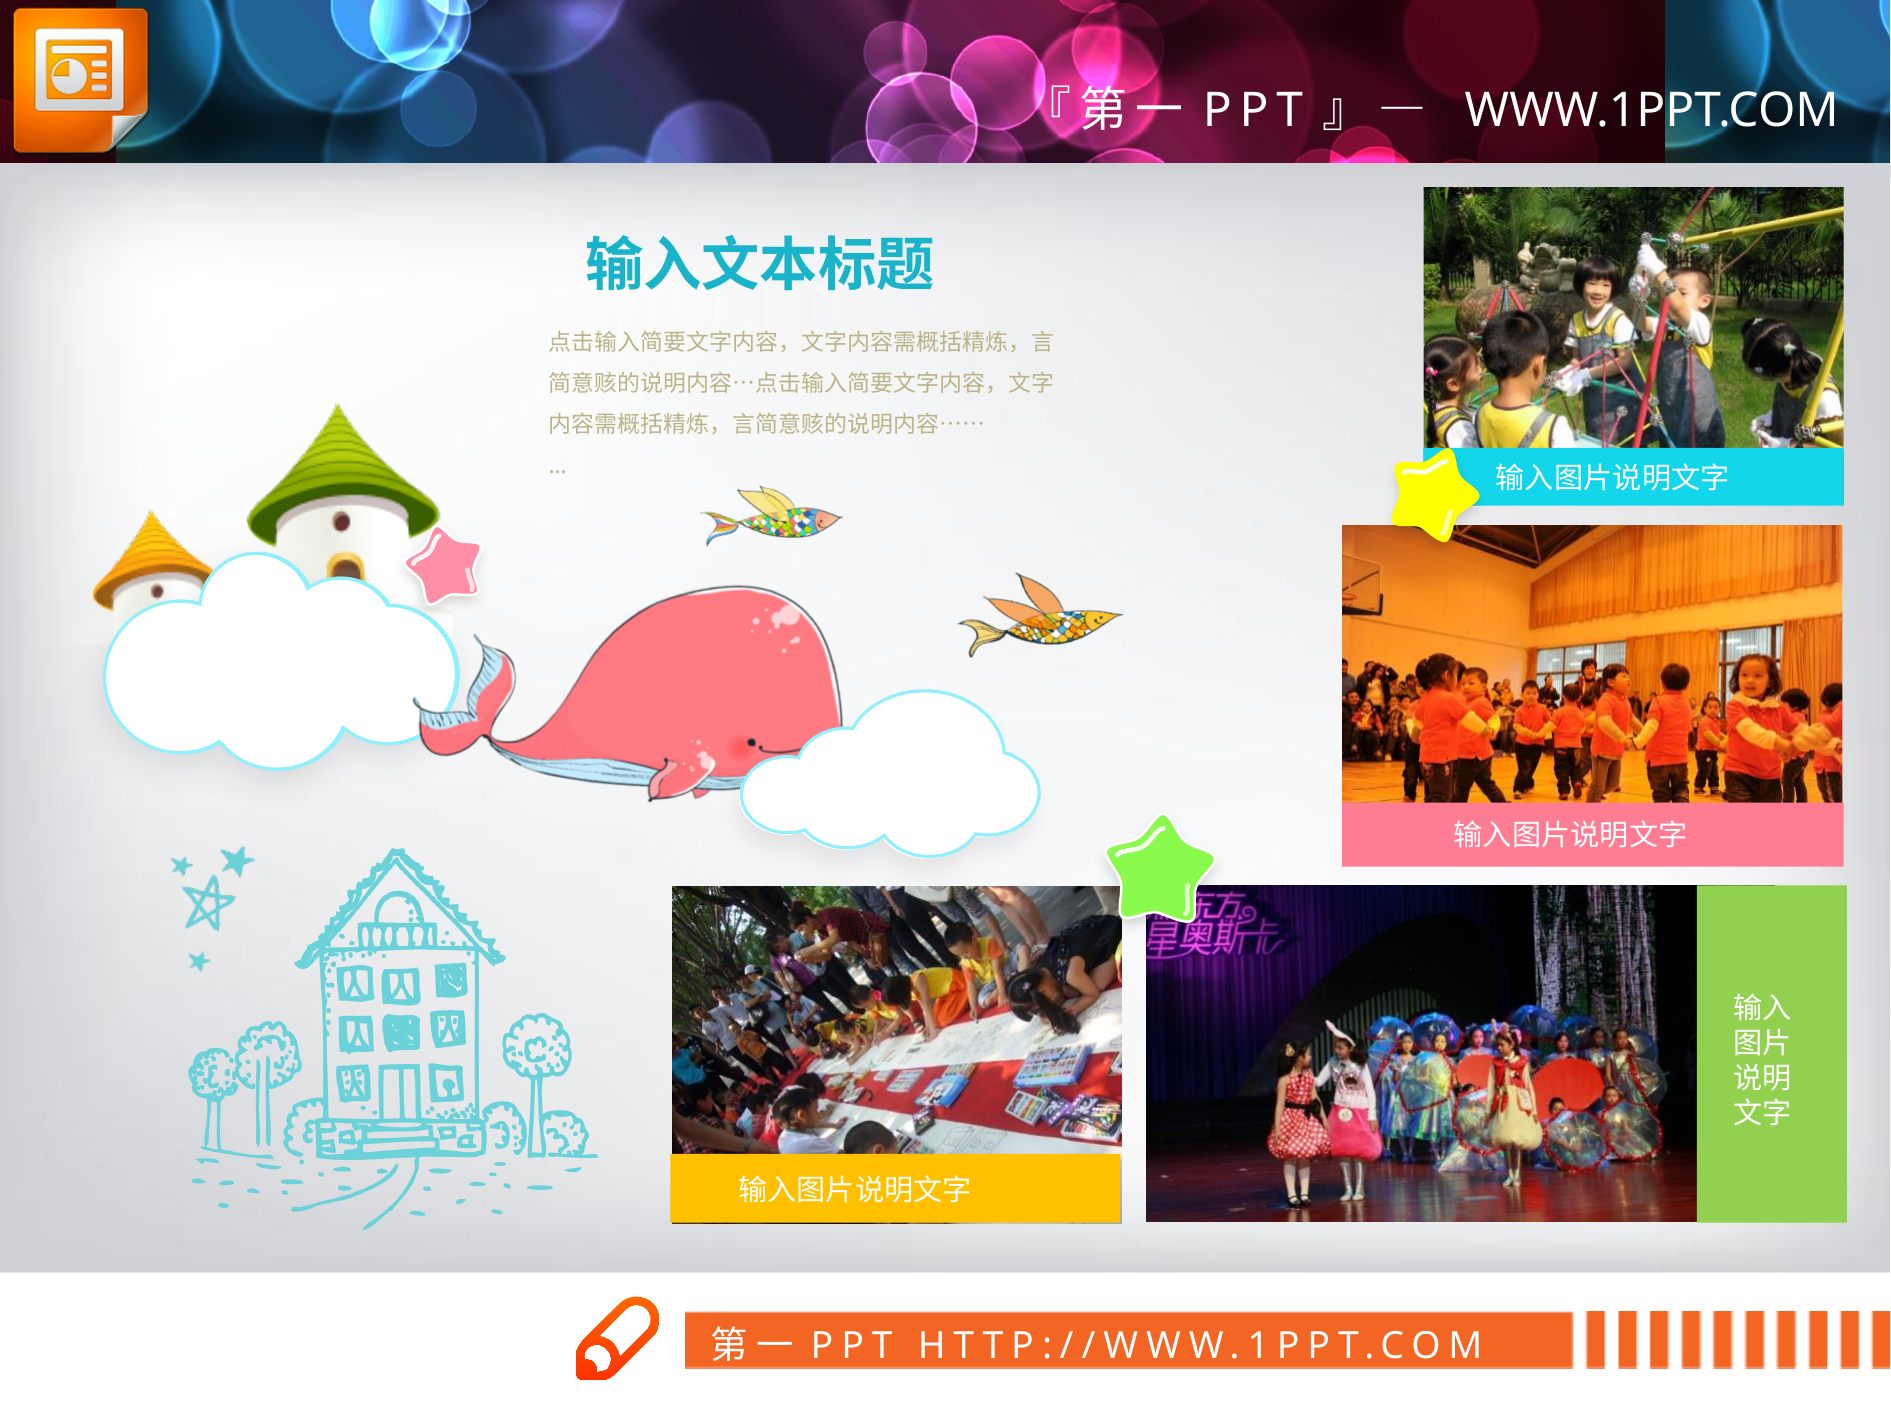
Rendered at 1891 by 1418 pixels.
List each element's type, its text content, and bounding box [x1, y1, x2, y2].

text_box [405, 523, 485, 602]
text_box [1423, 187, 1844, 506]
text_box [1341, 524, 1844, 867]
picture [685, 1311, 1891, 1369]
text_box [670, 886, 1122, 1224]
picture [0, 0, 1891, 1275]
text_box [1104, 812, 1216, 921]
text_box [738, 690, 1040, 859]
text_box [1390, 445, 1479, 536]
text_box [1146, 885, 1848, 1224]
text_box 输入文本标题 [570, 219, 976, 305]
text_box 点击输入简要文字内容，文字内容需概括精炼，言简意赅的说明内容…点击输入简要文字内容，文字内容需概括精炼，言简意赅的说明内容…… … [533, 306, 1077, 486]
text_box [72, 281, 458, 770]
